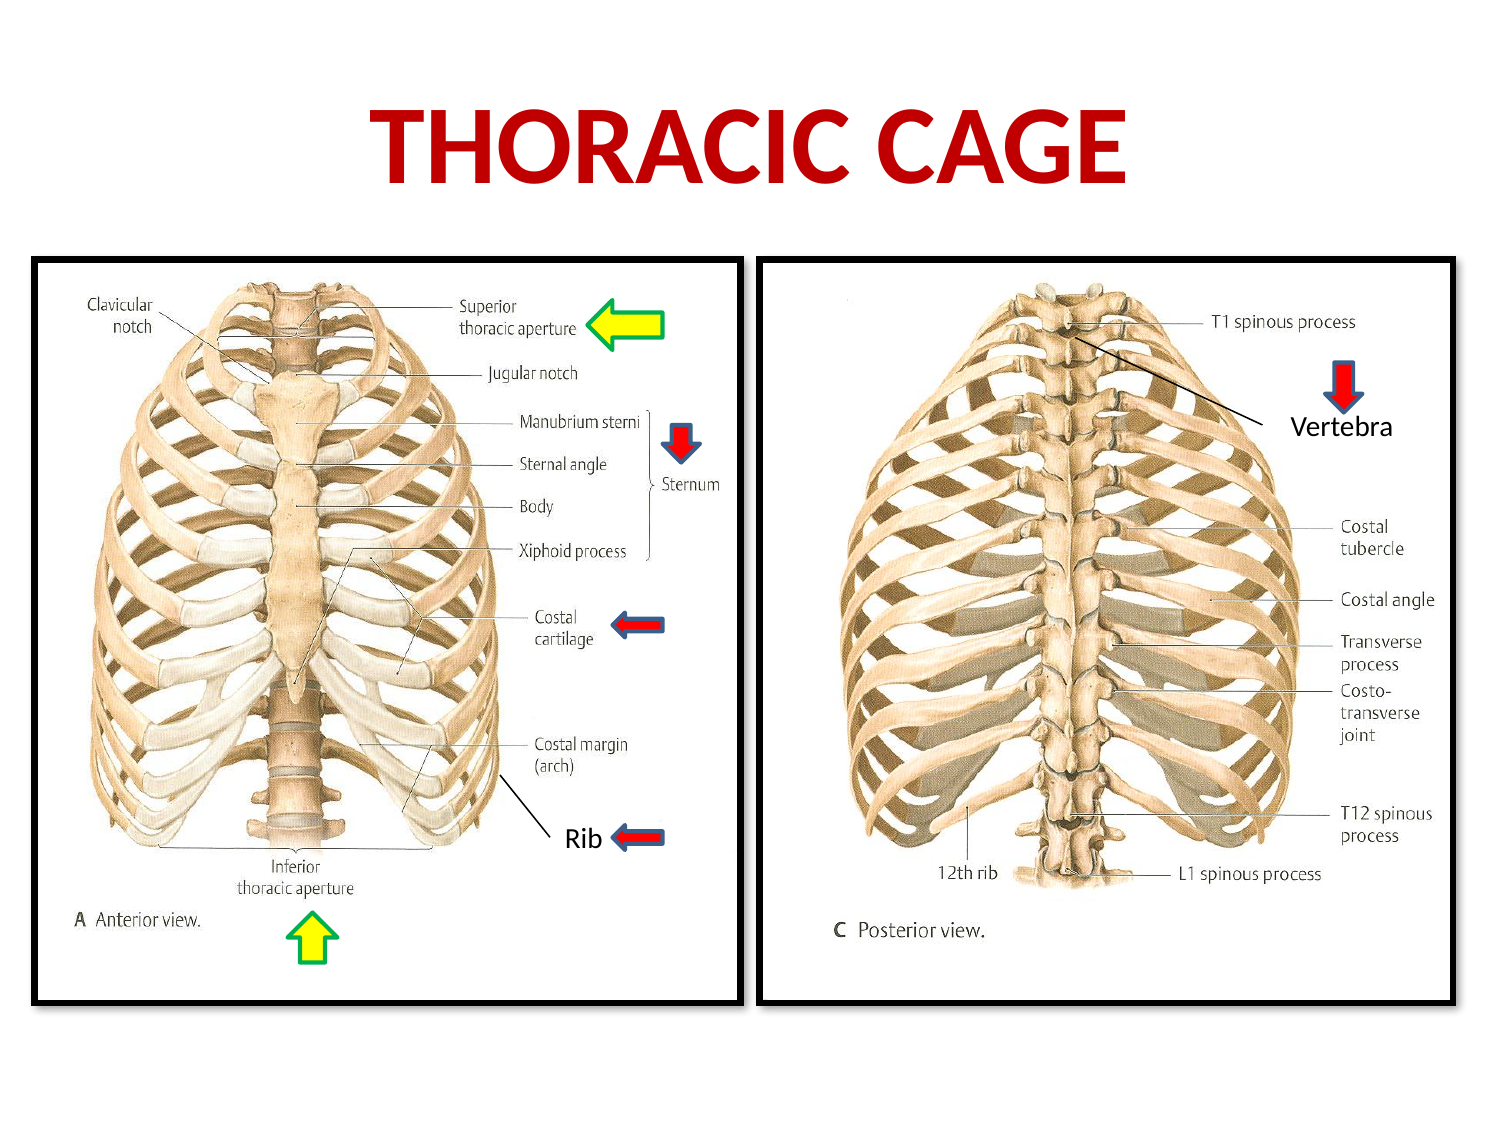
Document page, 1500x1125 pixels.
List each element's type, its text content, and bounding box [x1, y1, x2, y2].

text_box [499, 774, 551, 838]
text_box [1074, 337, 1263, 426]
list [37, 262, 738, 1001]
title THORACIC CAGE [75, 45, 1425, 233]
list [762, 262, 1451, 1001]
